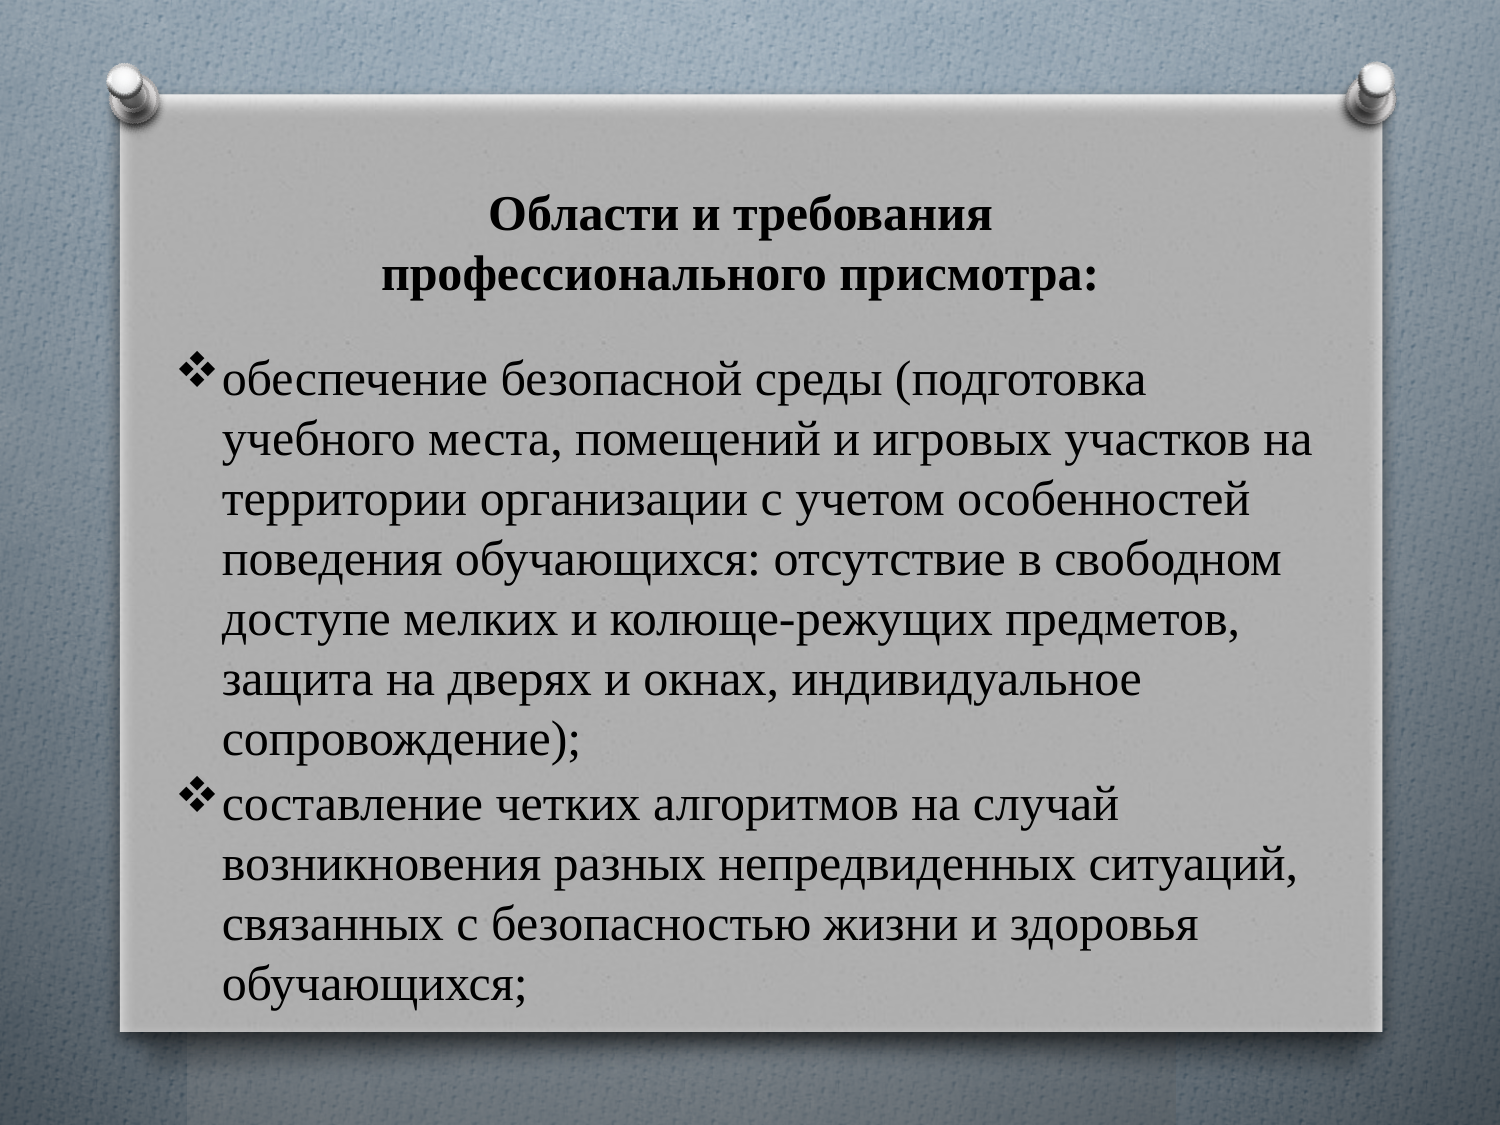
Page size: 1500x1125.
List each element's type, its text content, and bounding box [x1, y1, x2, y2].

picture [1317, 35, 1439, 156]
picture [75, 29, 198, 153]
text_box Области и требования профессионального присмотра: [365, 172, 1116, 308]
text_box обеспечение безопасной среды (подготовка учебного места, помещений и игровых участков на территории организации с учетом особенностей поведения обучающихся: отсутствие в свободном доступе мелких и колюще-режущих предметов, защита на дверях и окнах, индивидуальное сопровождение); [160, 338, 1366, 763]
text_box составление четких алгоритмов на случай возникновения разных непредвиденных ситуаций, связанных с безопасностью жизни и здоровья обучающихся; [160, 763, 1366, 1018]
